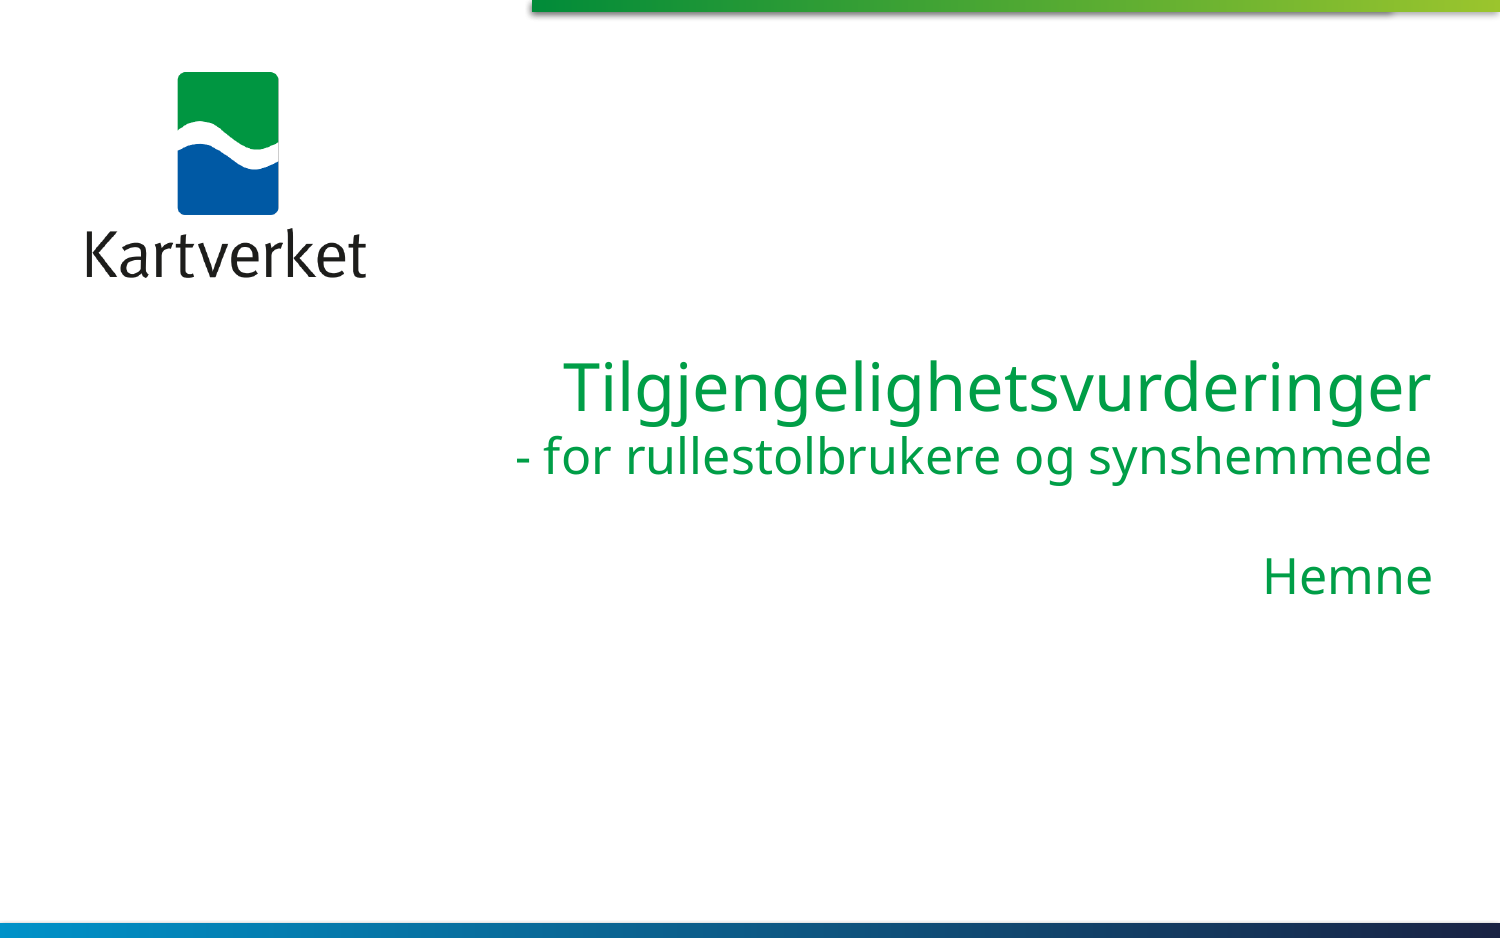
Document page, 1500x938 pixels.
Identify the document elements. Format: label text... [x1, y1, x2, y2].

text_box Tilgjengelighetsvurderinger - for rullestolbrukere og synshemmede Hemne [66, 337, 1449, 613]
